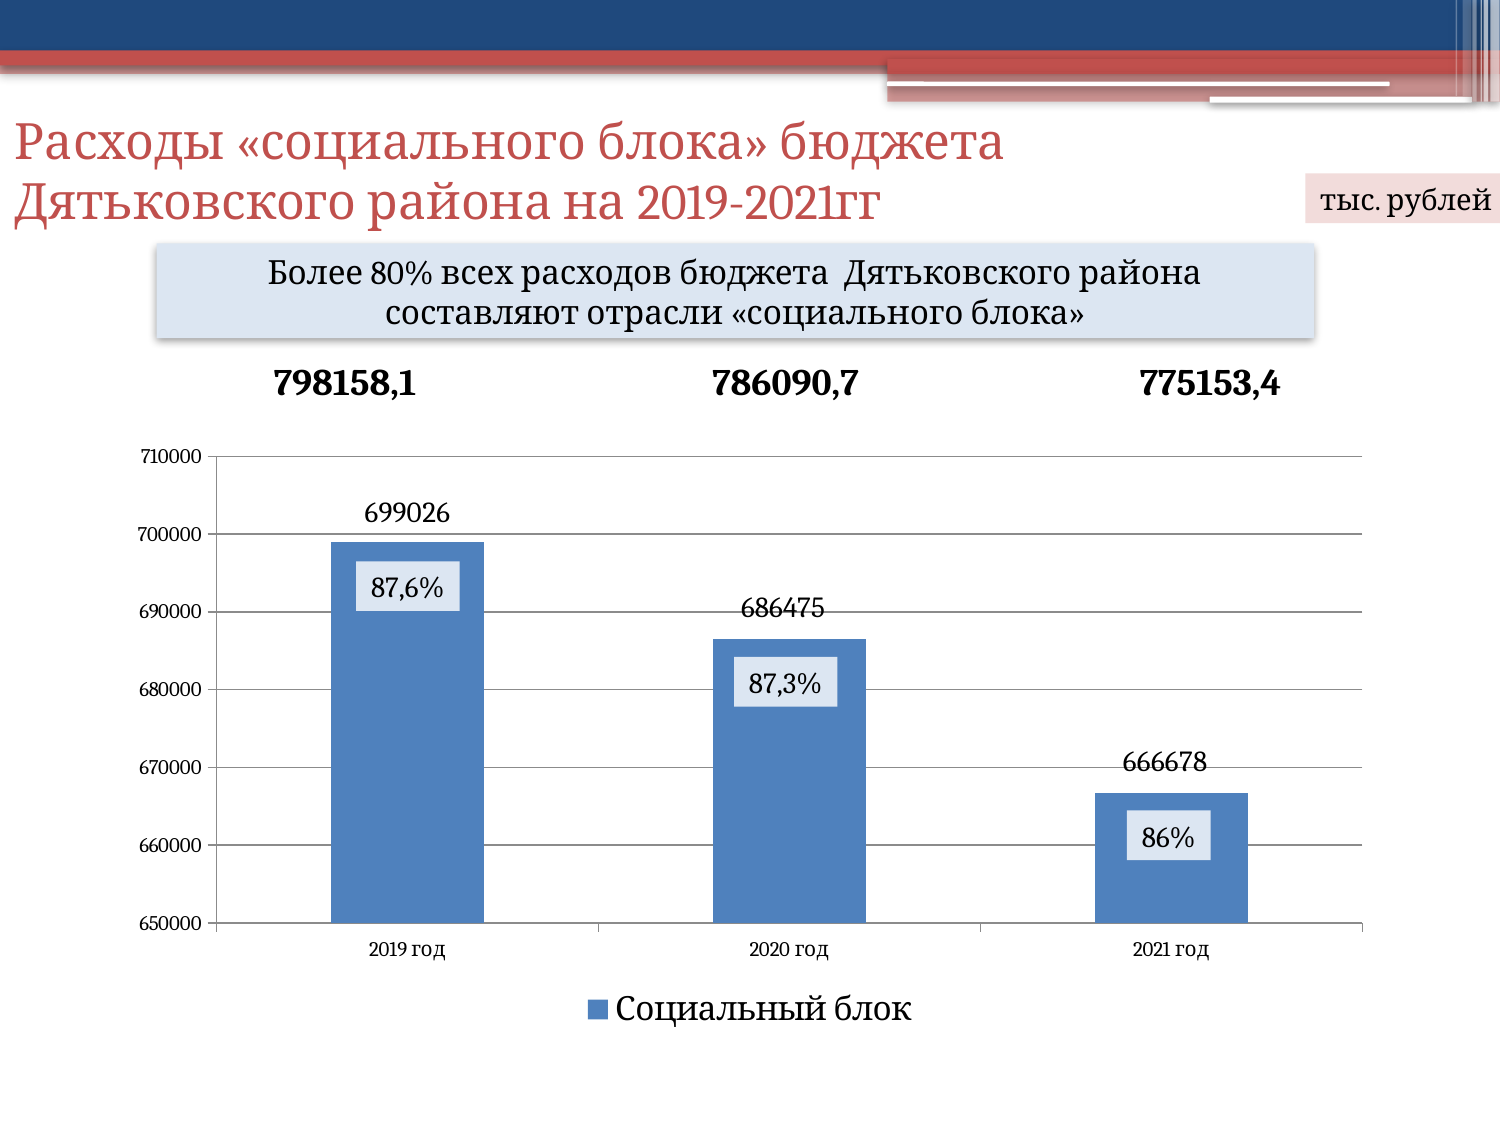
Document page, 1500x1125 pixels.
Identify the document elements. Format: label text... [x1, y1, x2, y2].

text_box тыс. рублей [1305, 173, 1500, 224]
text_box 798158,1 [258, 350, 472, 411]
text_box Расходы «социального блока» бюджета Дятьковского района на 2019-2021гг [0, 101, 1350, 224]
text_box 786090,7 [697, 350, 874, 411]
chart [111, 432, 1389, 1036]
text_box Более 80% всех расходов бюджета Дятьковского района составляют отрасли «социального блока» [156, 243, 1315, 339]
text_box 775153,4 [1125, 350, 1297, 411]
